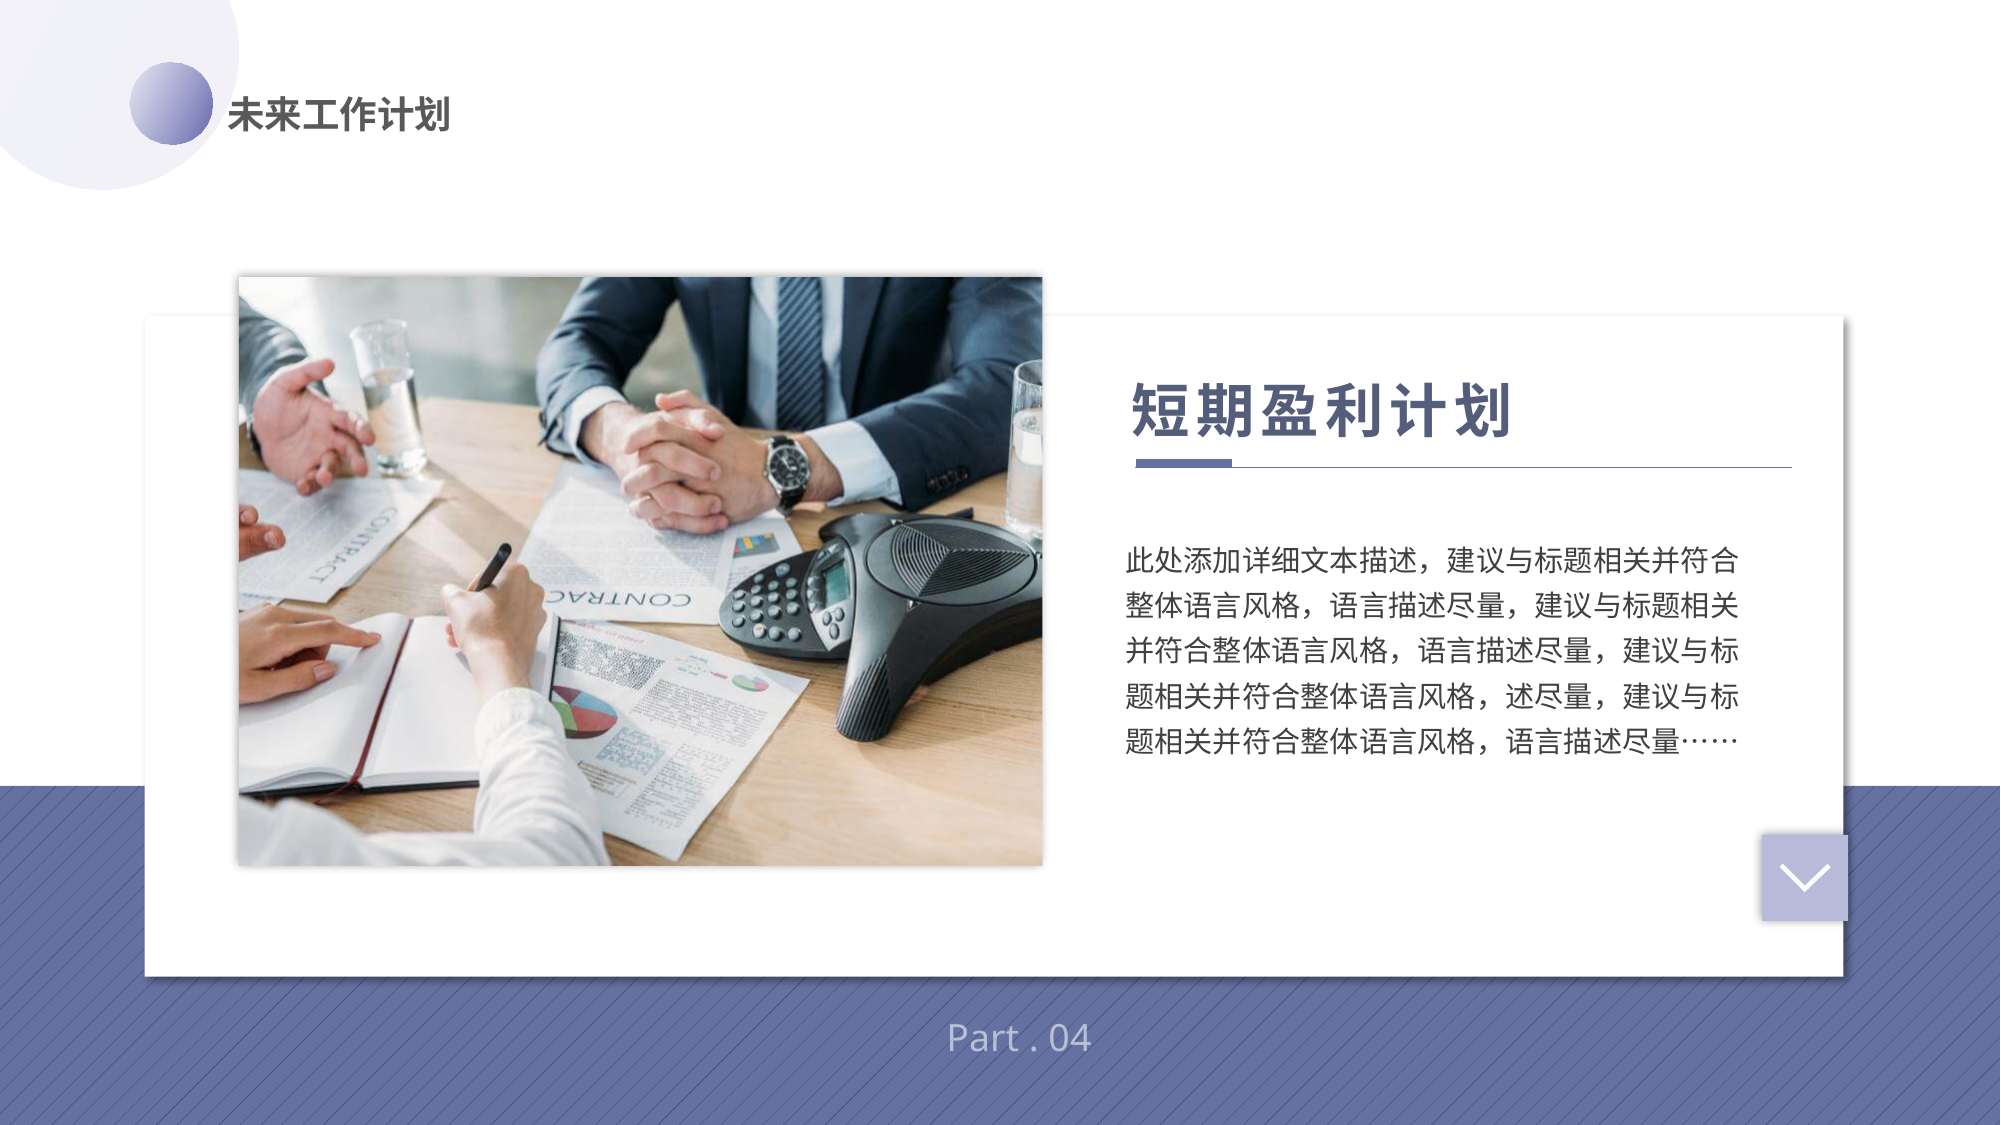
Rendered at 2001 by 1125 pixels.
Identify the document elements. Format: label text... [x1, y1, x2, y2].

text_box [128, 60, 212, 146]
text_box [1135, 462, 1793, 468]
text_box [0, 785, 2000, 1125]
text_box Part . 04 [931, 997, 1154, 1075]
text_box 短期盈利计划 [1117, 352, 1814, 451]
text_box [1762, 834, 1849, 921]
text_box 此处添加详细文本描述，建议与标题相关并符合整体语言风格，语言描述尽量，建议与标题相关并符合整体语言风格，语言描述尽量，建议与标题相关并符合整体语言风格，述尽量，建议与标题相关并符合整体语言风格，语言描述尽量…… [1110, 524, 1782, 766]
text_box 未来工作计划 [212, 84, 626, 144]
text_box [0, 0, 240, 191]
text_box [144, 314, 1844, 978]
text_box [238, 276, 1043, 866]
